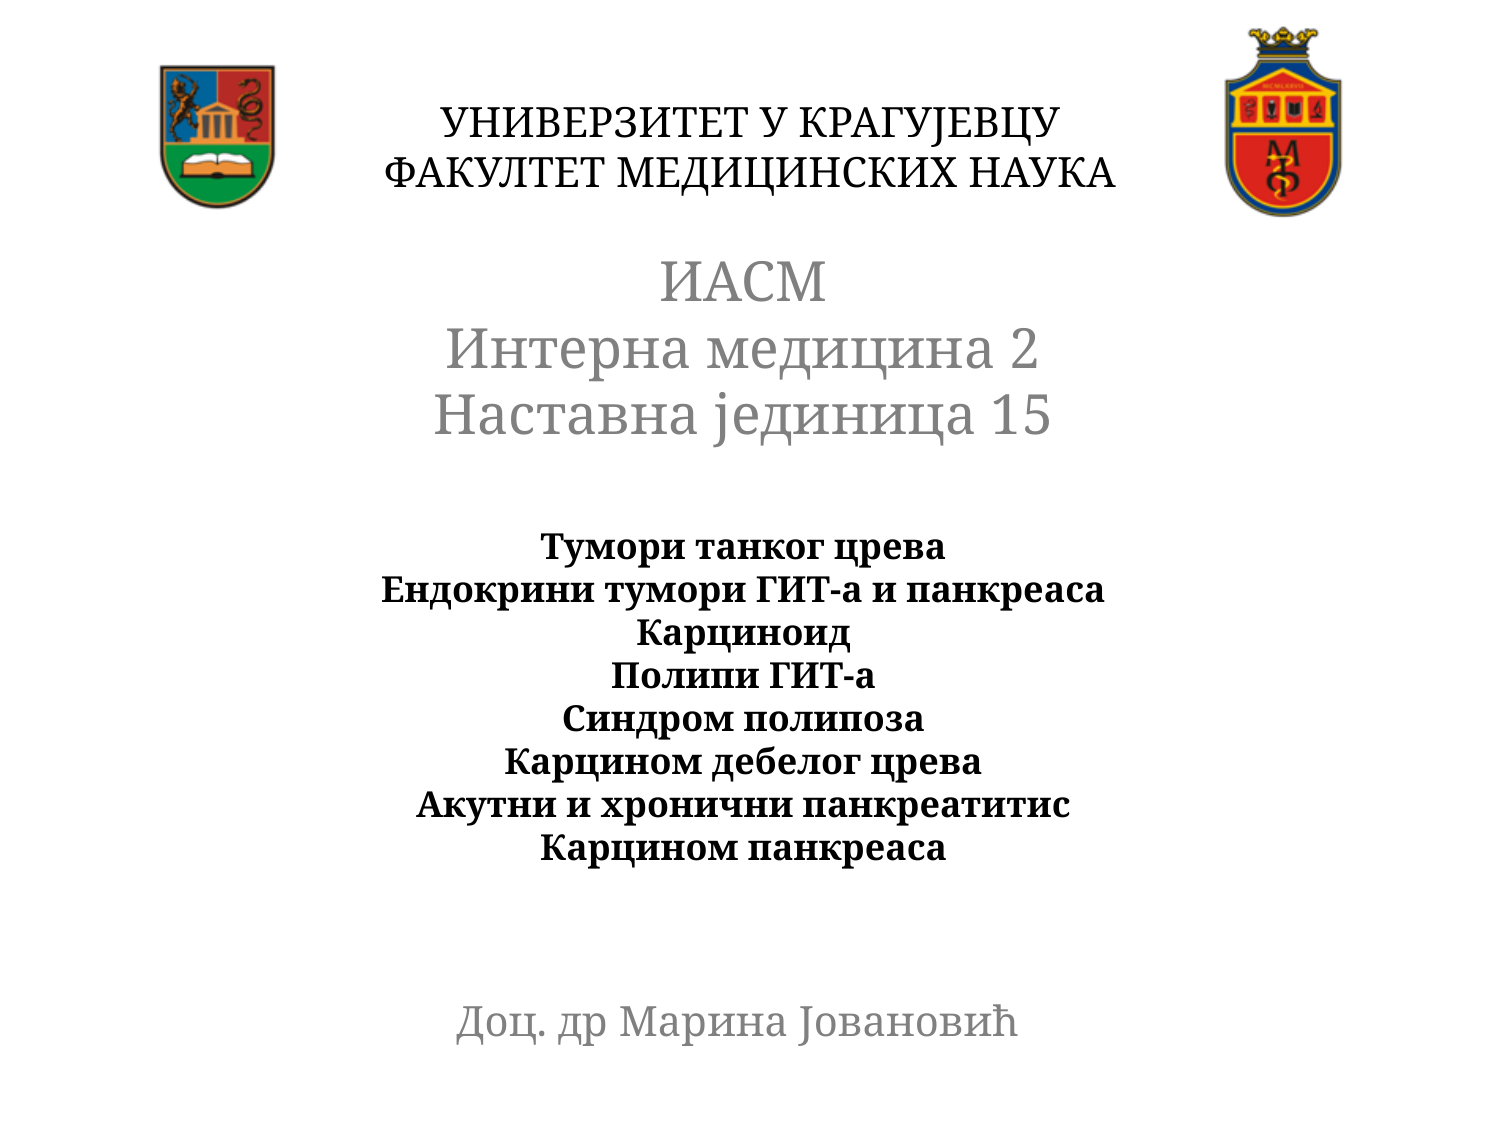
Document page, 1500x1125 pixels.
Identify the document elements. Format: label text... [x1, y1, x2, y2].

subtitle Доц. др Марина Јовановић [212, 987, 1263, 1050]
picture [137, 12, 290, 232]
picture [1212, 24, 1354, 226]
title ИАСМ Интерна медицина 2 Наставна јединица 15 Тумори танког црева Ендокрини тумори ГИТ-а и панкреаса Карциноид Полипи ГИТ-а Синдром полипоза Карцином дебелог црева Акутни и хронични панкреатитис Карцином панкреаса [0, 237, 1488, 963]
text_box УНИВЕРЗИТЕТ У КРАГУЈЕВЦУ ФАКУЛТЕТ МЕДИЦИНСКИХ НАУКА [324, 88, 1176, 203]
